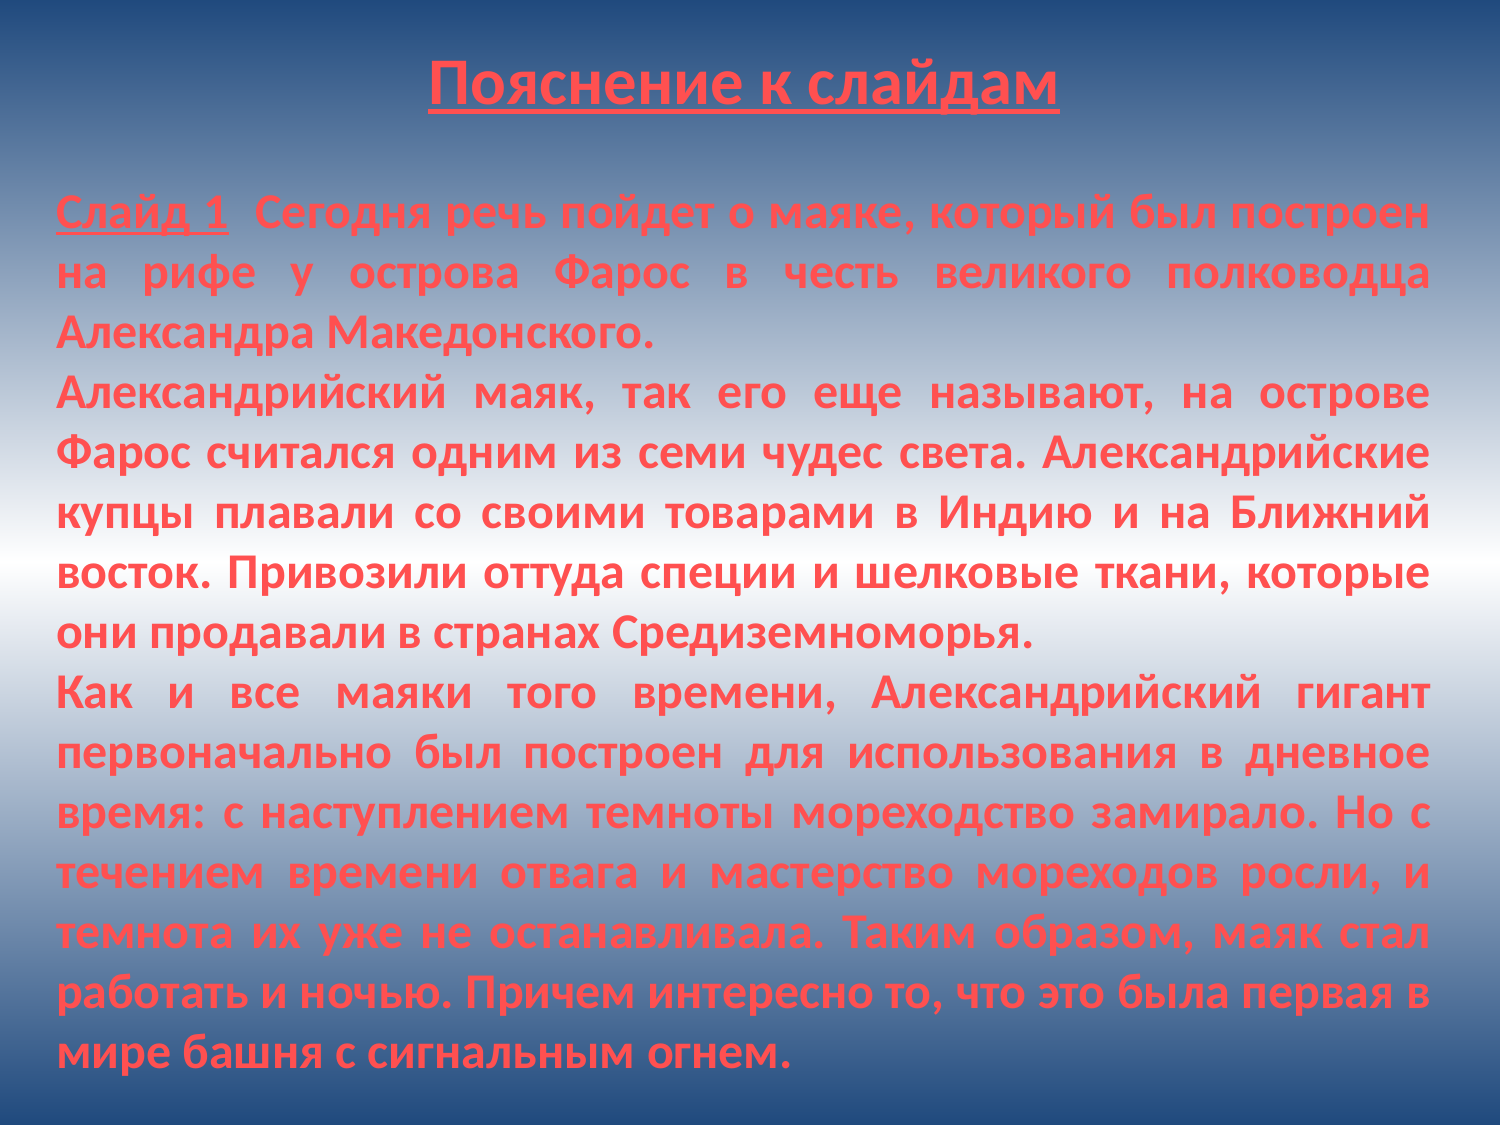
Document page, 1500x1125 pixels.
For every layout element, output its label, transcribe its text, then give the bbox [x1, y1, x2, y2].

text_box Пояснение к слайдам Слайд 1 Сегодня речь пойдет о маяке, который был построен на рифе у острова Фарос в честь великого полководца Александра Македонского. Александрийский маяк, так его еще называют, на острове Фарос считался одним из семи чудес света. Александрийские купцы плавали со своими товарами в Индию и на Ближний восток. Привозили оттуда специи и шелковые ткани, которые они продавали в странах Средиземноморья. Как и все маяки того времени, Александрийский гигант первоначально был построен для использования в дневное время: с наступлением темноты мореходство замирало. Но с течением времени отвага и мастерство мореходов росли, и темнота их уже не останавливала. Таким образом, маяк стал работать и ночью. Причем интересно то, что это была первая в мире башня с сигнальным огнем. [41, 30, 1447, 1086]
